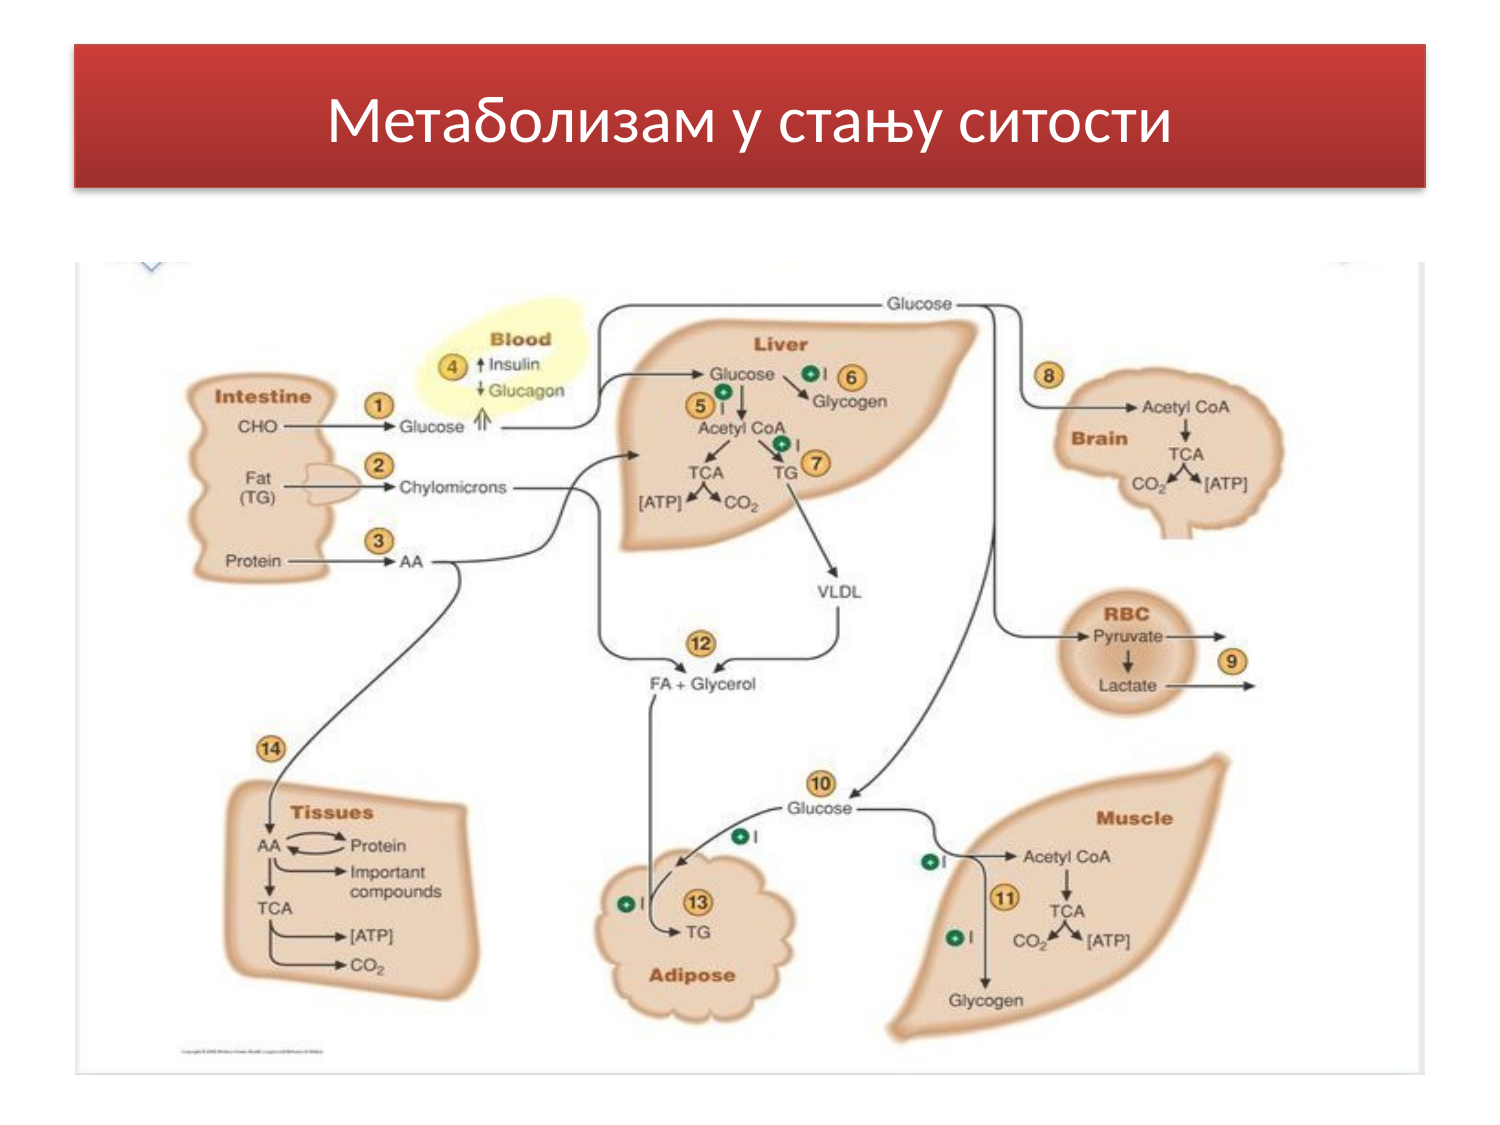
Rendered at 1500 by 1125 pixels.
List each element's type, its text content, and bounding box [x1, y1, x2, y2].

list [74, 262, 1426, 1076]
title Метаболизам у стању ситости [74, 44, 1426, 188]
